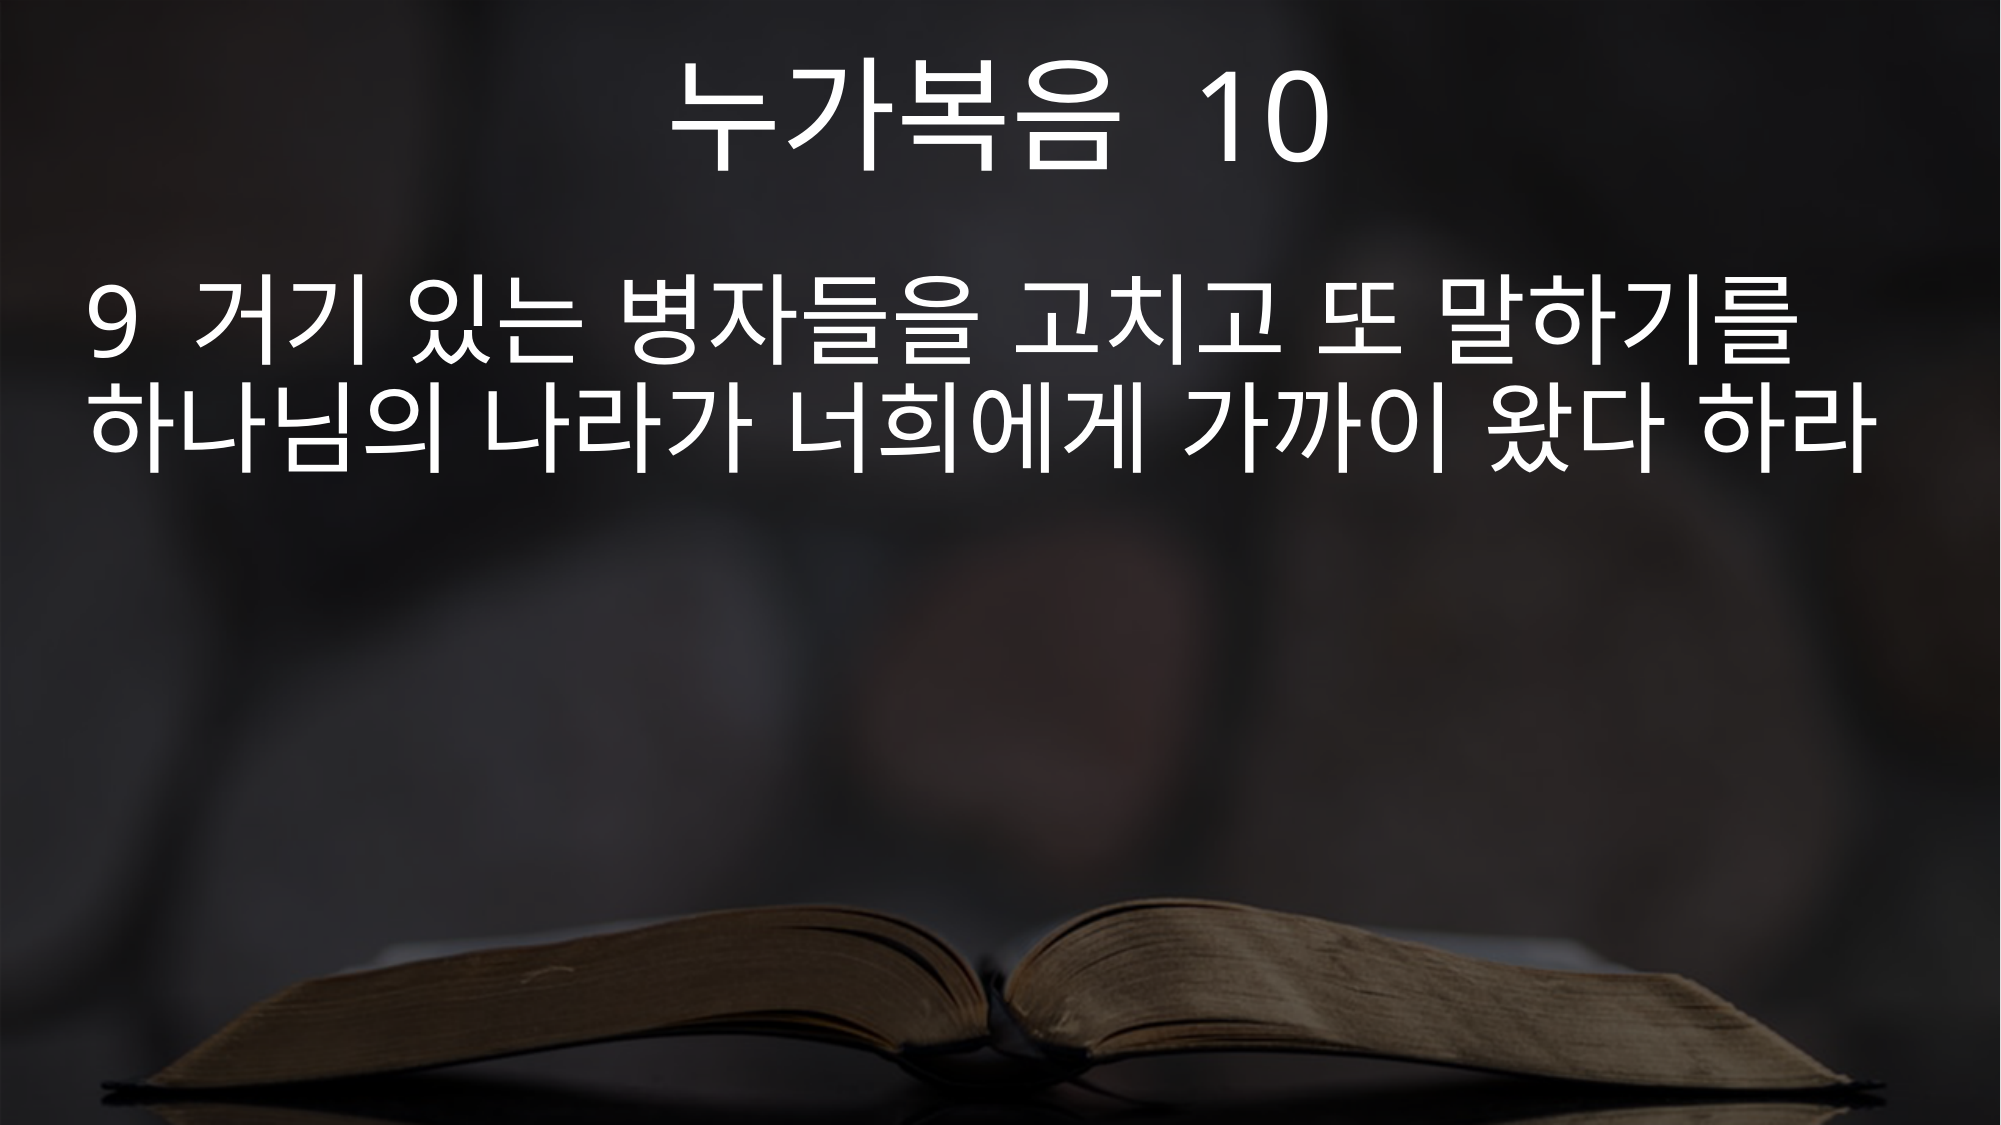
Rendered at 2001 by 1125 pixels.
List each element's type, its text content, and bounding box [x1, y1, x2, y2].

picture [0, 0, 2001, 1125]
list 9 거기 있는 병자들을 고치고 또 말하기를 하나님의 나라가 너희에게 가까이 왔다 하라 [69, 263, 1953, 423]
footer 누가복음 10 [0, 32, 2000, 192]
